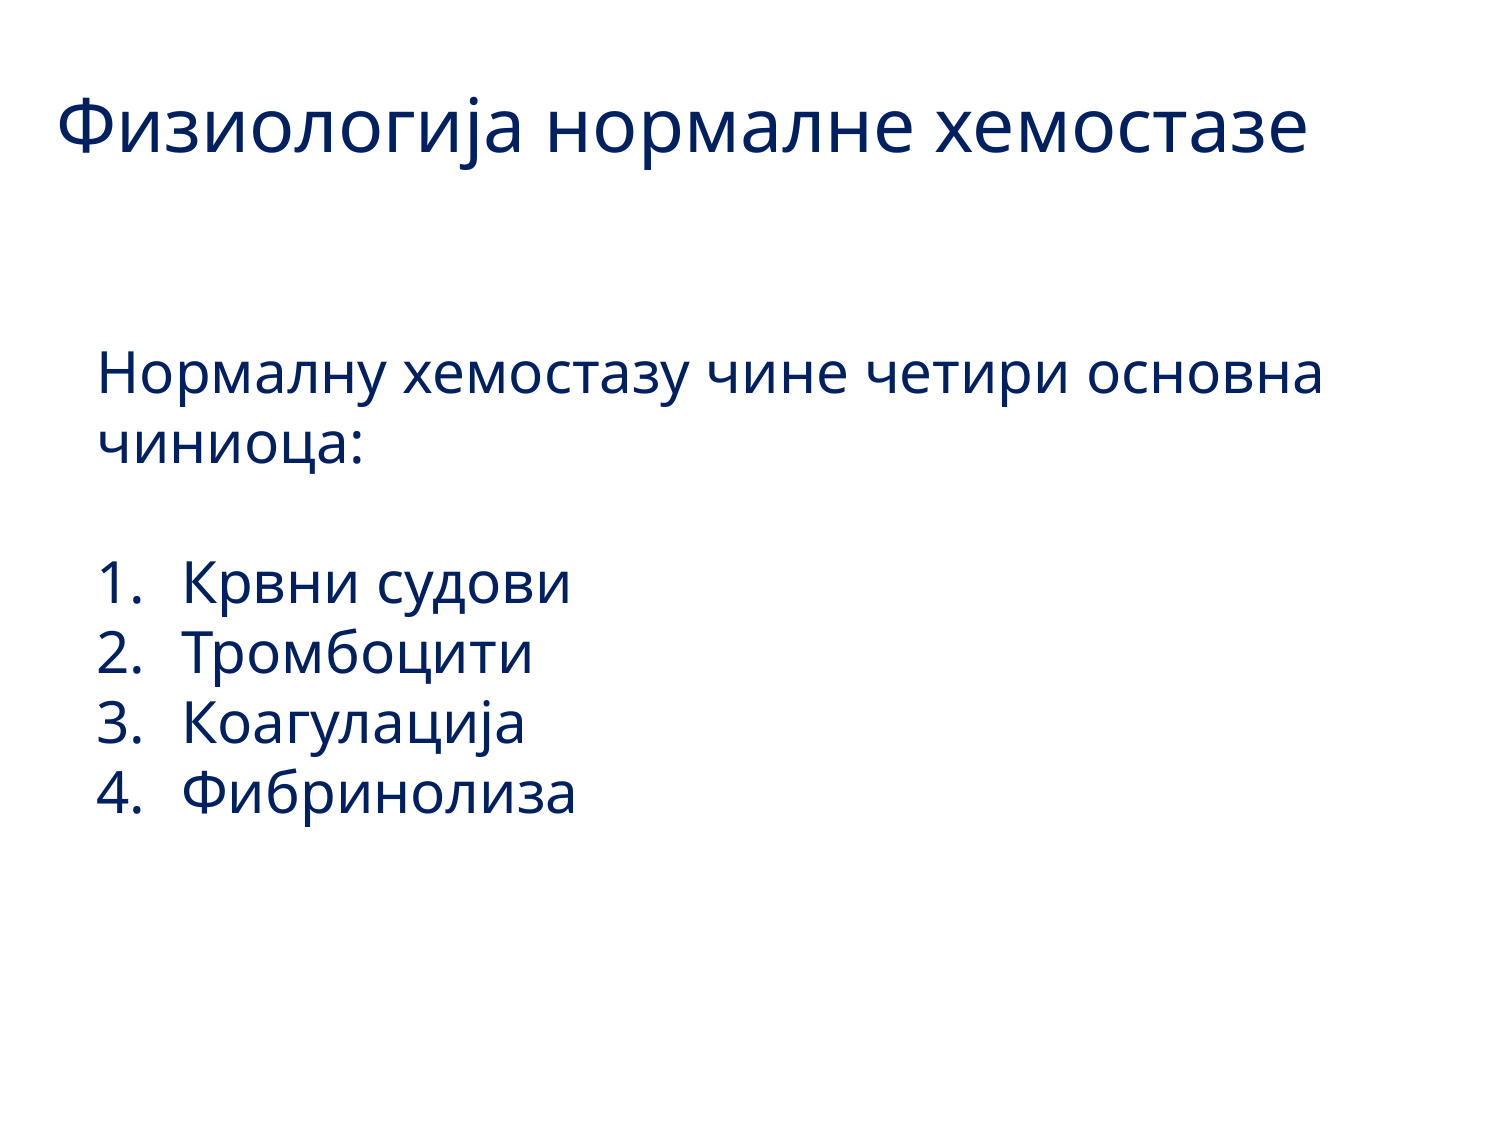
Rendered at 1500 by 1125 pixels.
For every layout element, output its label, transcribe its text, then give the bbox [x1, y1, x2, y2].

text_box Физиологија нормалне хемостазе [41, 70, 1325, 175]
text_box Нормалну хемостазу чине четири основна чиниоца: Крвни судови Тромбоцити Коагулација Фибринолиза [81, 328, 1418, 833]
